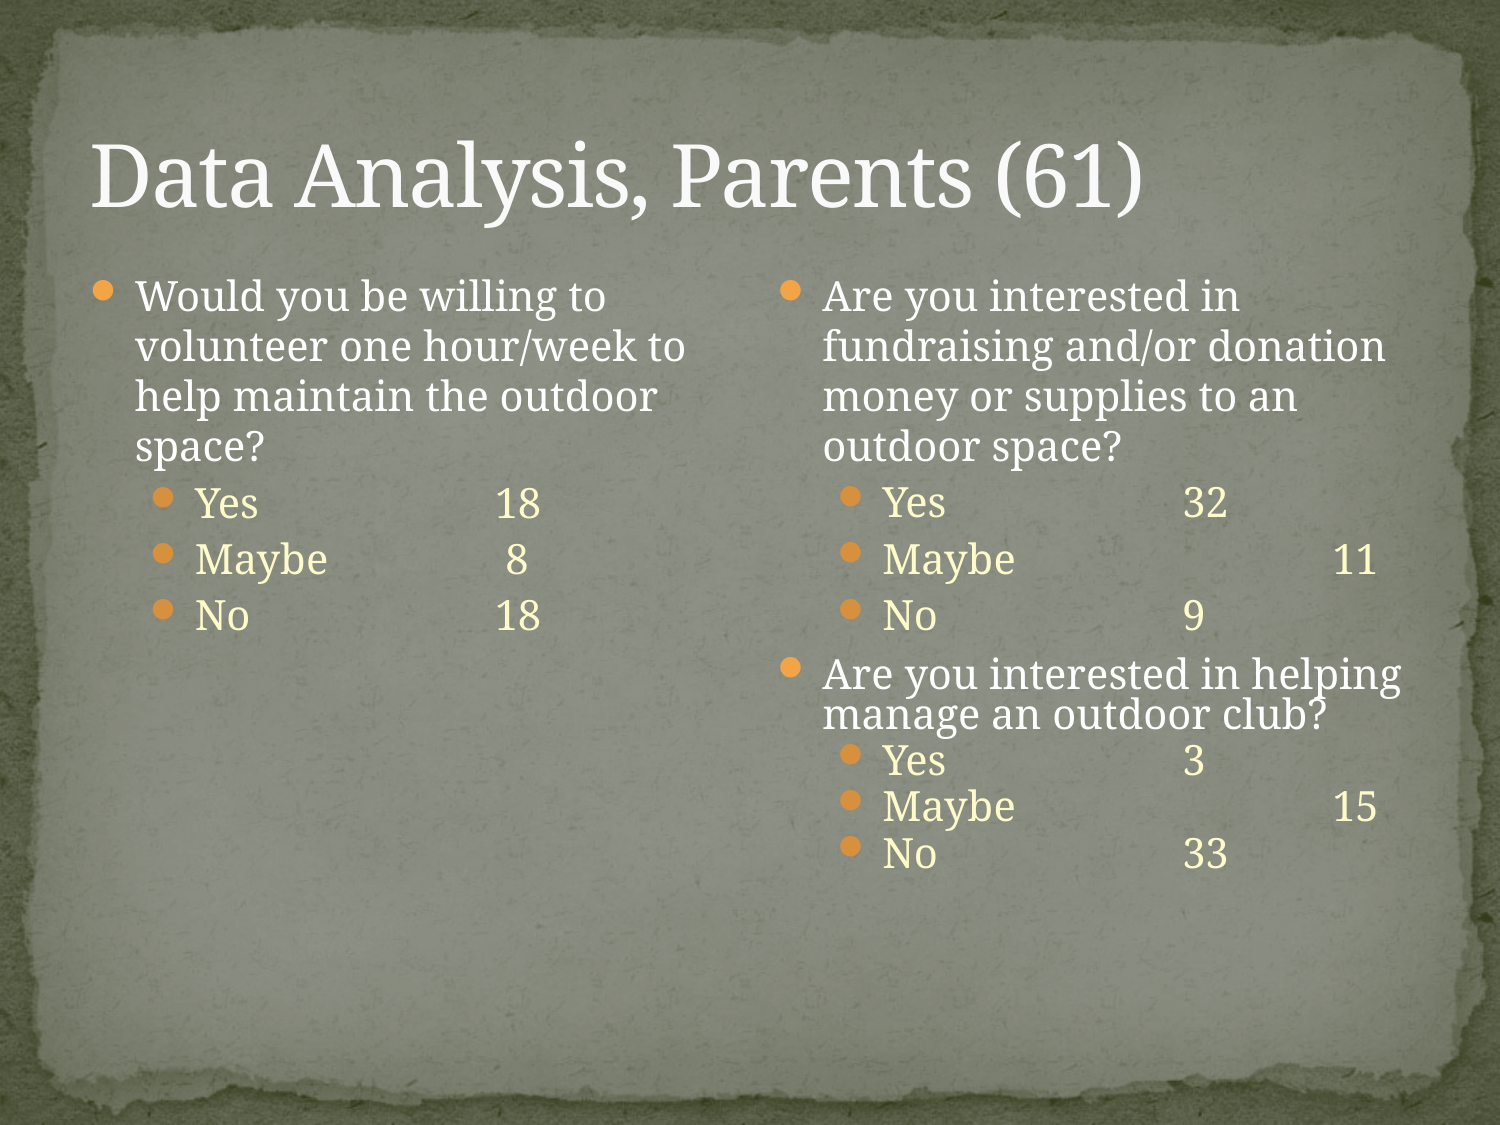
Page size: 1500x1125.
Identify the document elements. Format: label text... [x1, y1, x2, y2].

title Data Analysis, Parents (61) [74, 45, 1425, 233]
list Would you be willing to volunteer one hour/week to help maintain the outdoor space? Yes 18 Maybe 8 No 18 [75, 262, 738, 1005]
list Are you interested in helping manage an outdoor club? Yes 3 Maybe 15 No 33 [762, 650, 1425, 1009]
list Are you interested in fundraising and/or donation money or supplies to an outdoor space? Yes 32 Maybe 11 No 9 [762, 262, 1425, 622]
